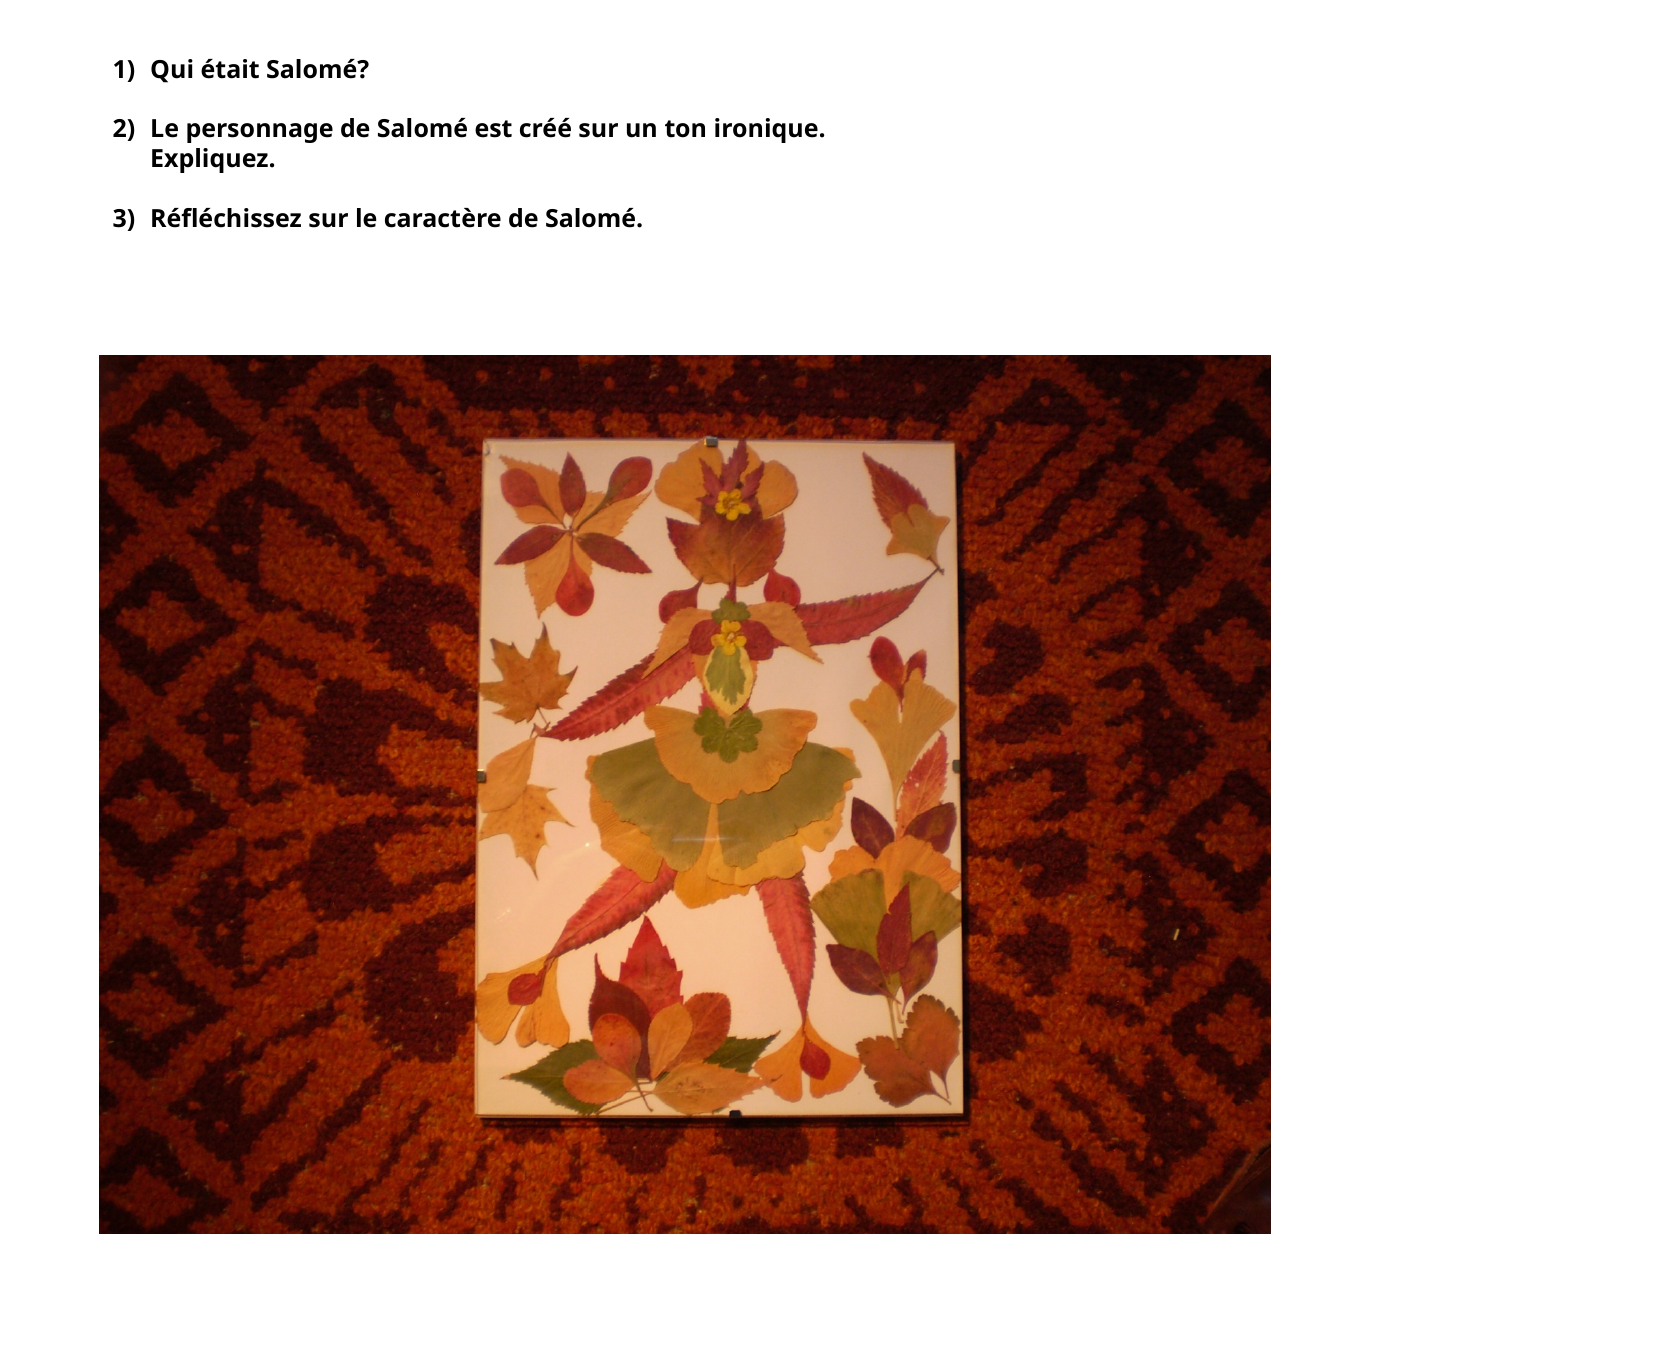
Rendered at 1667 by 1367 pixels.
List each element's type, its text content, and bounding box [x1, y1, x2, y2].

picture [99, 355, 1271, 1234]
text_box Qui était Salomé? Le personnage de Salomé est créé sur un ton ironique. Expliquez. Réfléchissez sur le caractère de Salomé. [97, 45, 896, 241]
